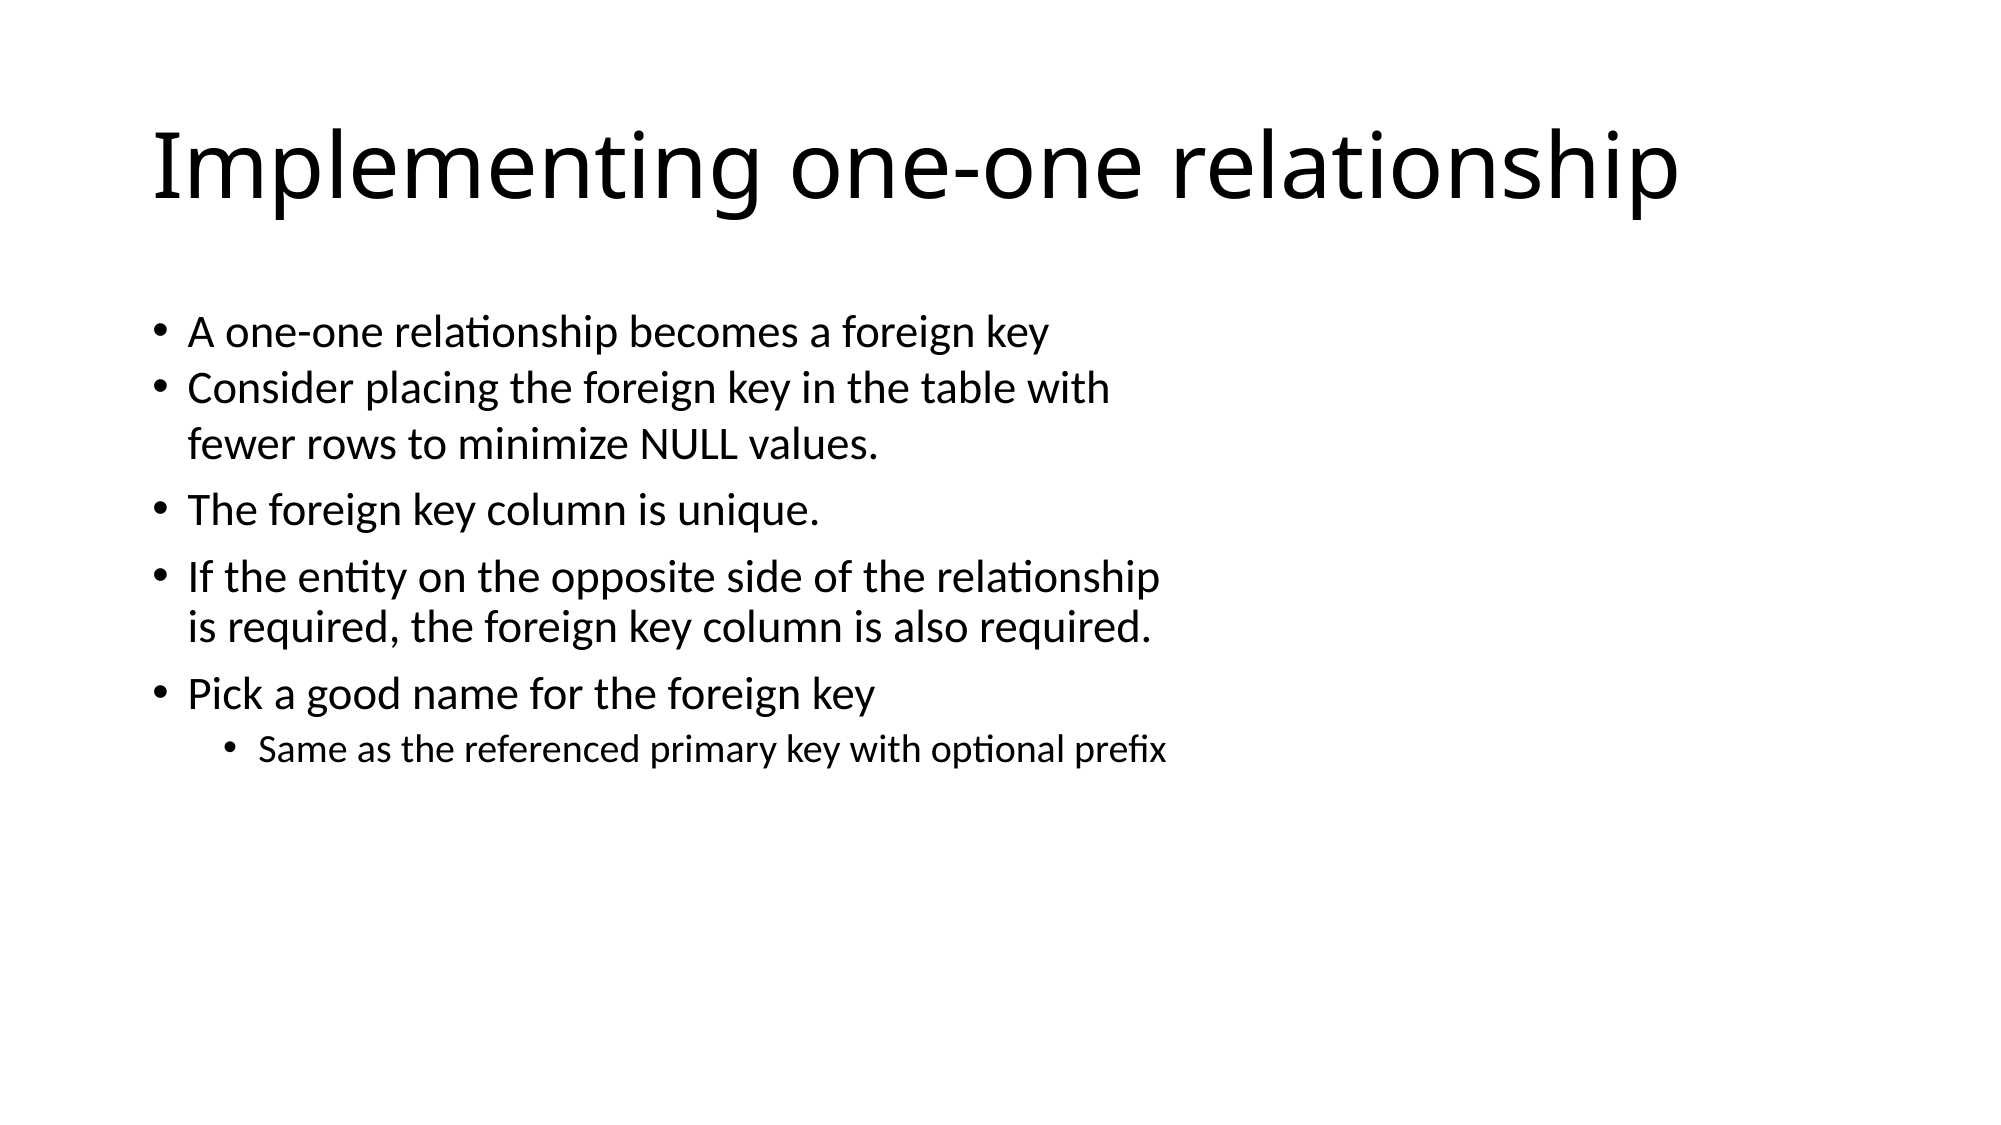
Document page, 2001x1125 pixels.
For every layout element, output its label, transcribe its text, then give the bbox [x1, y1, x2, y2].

title Implementing one-one relationship [137, 59, 1863, 278]
list A one-one relationship becomes a foreign key Consider placing the foreign key in the table with fewer rows to minimize NULL values. The foreign key column is unique. If the entity on the opposite side of the relationship is required, the foreign key column is also required. Pick a good name for the foreign key Same as the referenced primary key with optional prefix [137, 299, 1188, 1014]
